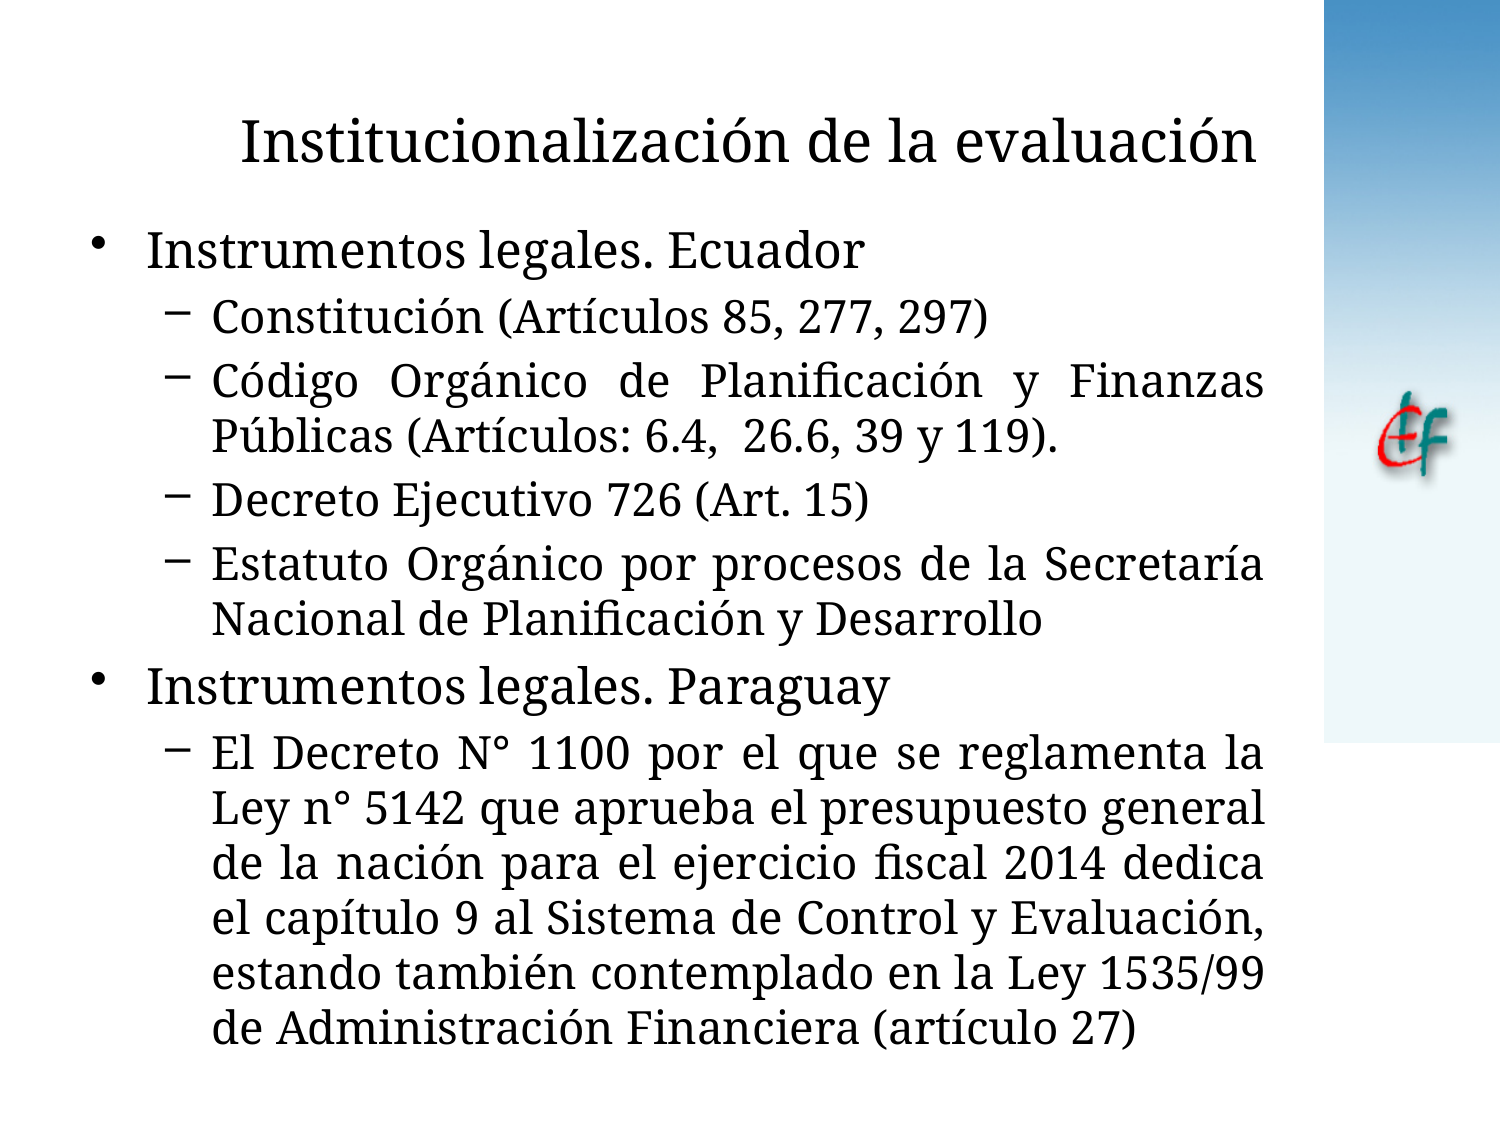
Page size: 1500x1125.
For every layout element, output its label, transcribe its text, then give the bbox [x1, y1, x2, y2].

title Institucionalización de la evaluación [74, 44, 1318, 233]
list Instrumentos legales. Ecuador Constitución (Artículos 85, 277, 297) Código Orgánico de Planificación y Finanzas Públicas (Artículos: 6.4, 26.6, 39 y 119). Decreto Ejecutivo 726 (Art. 15) Estatuto Orgánico por procesos de la Secretaría Nacional de Planificación y Desarrollo Instrumentos legales. Paraguay El Decreto N° 1100 por el que se reglamenta la Ley n° 5142 que aprueba el presupuesto general de la nación para el ejercicio fiscal 2014 dedica el capítulo 9 al Sistema de Control y Evaluación, estando también contemplado en la Ley 1535/99 de Administración Financiera (artículo 27) [74, 210, 1282, 1102]
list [1323, 0, 1500, 743]
